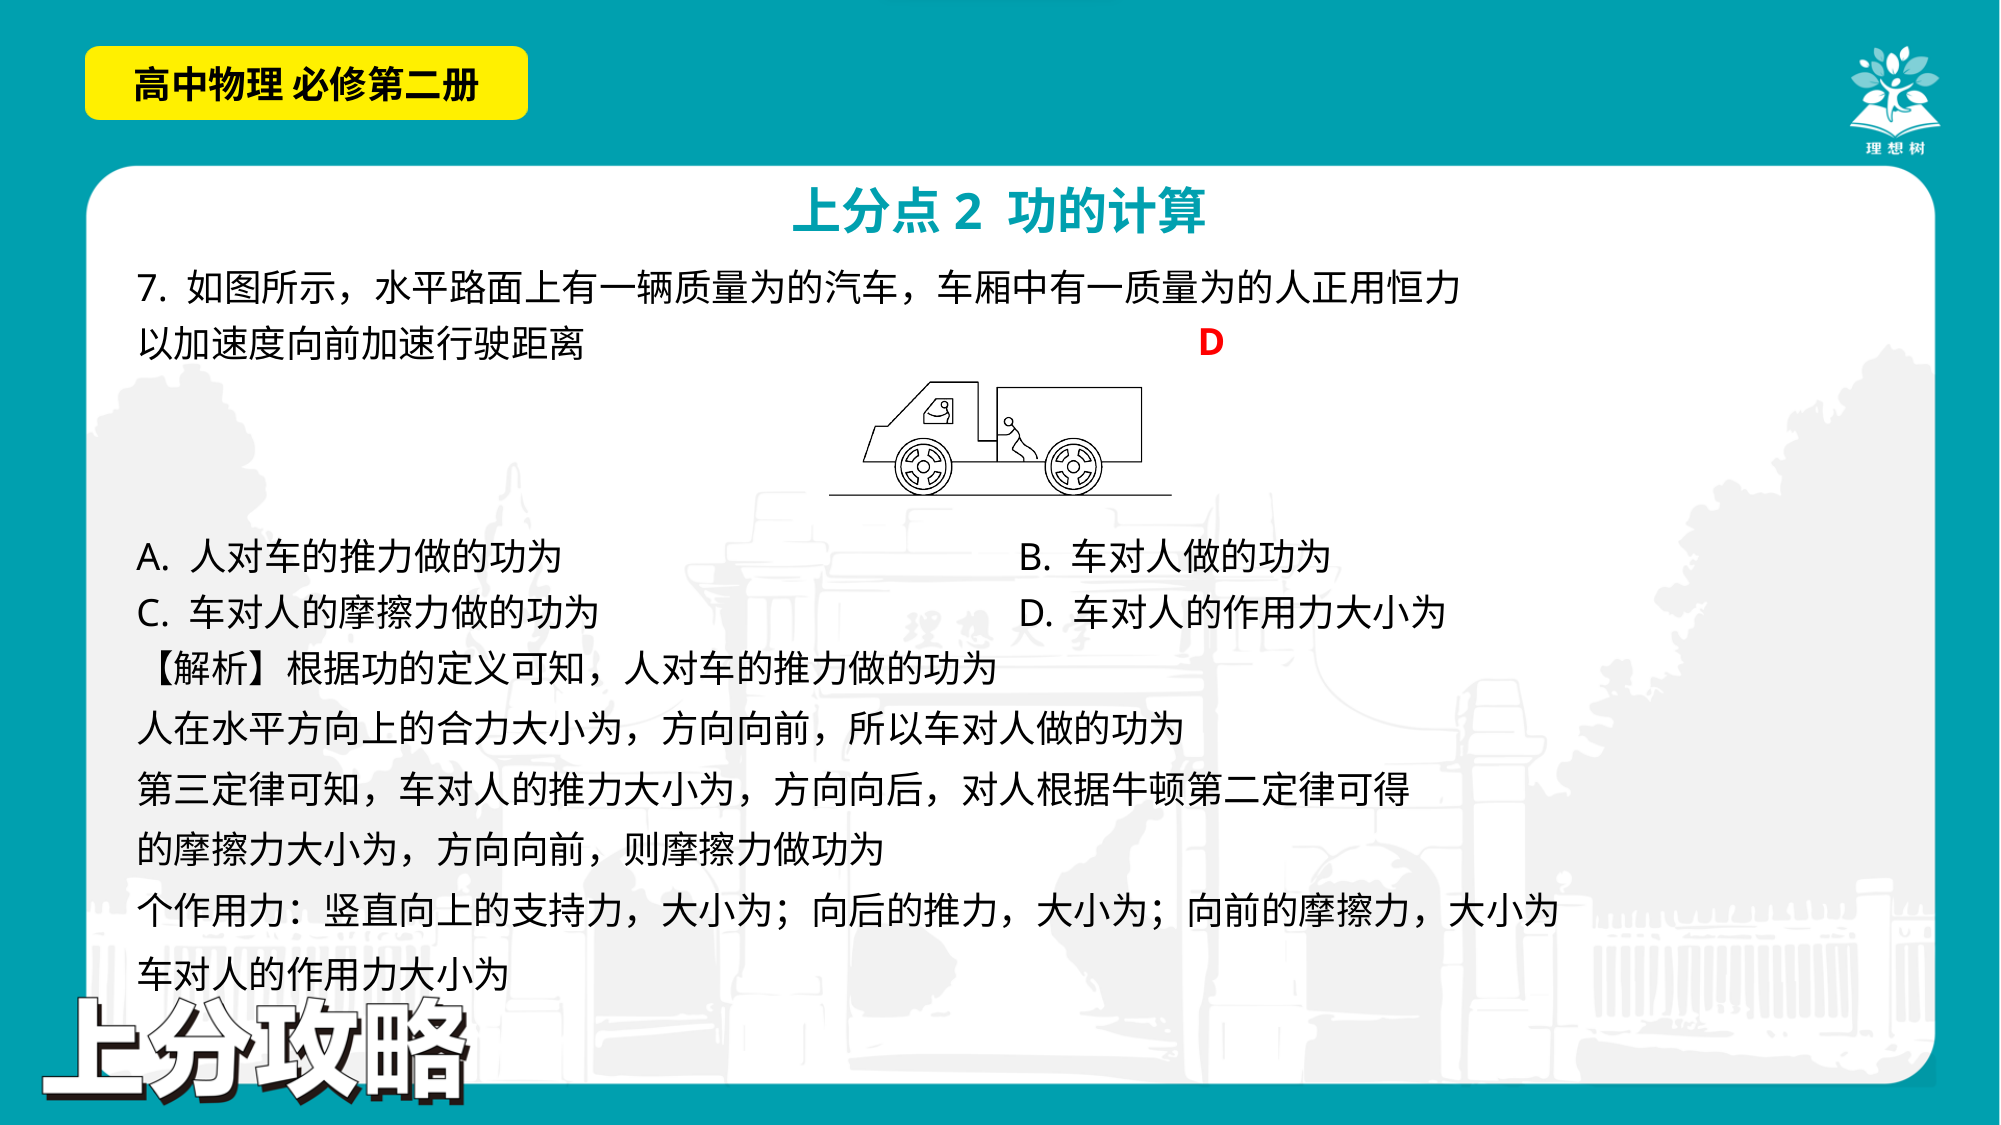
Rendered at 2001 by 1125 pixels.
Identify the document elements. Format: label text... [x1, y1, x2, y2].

text_box D [1184, 306, 1239, 359]
picture [0, 0, 2000, 1125]
